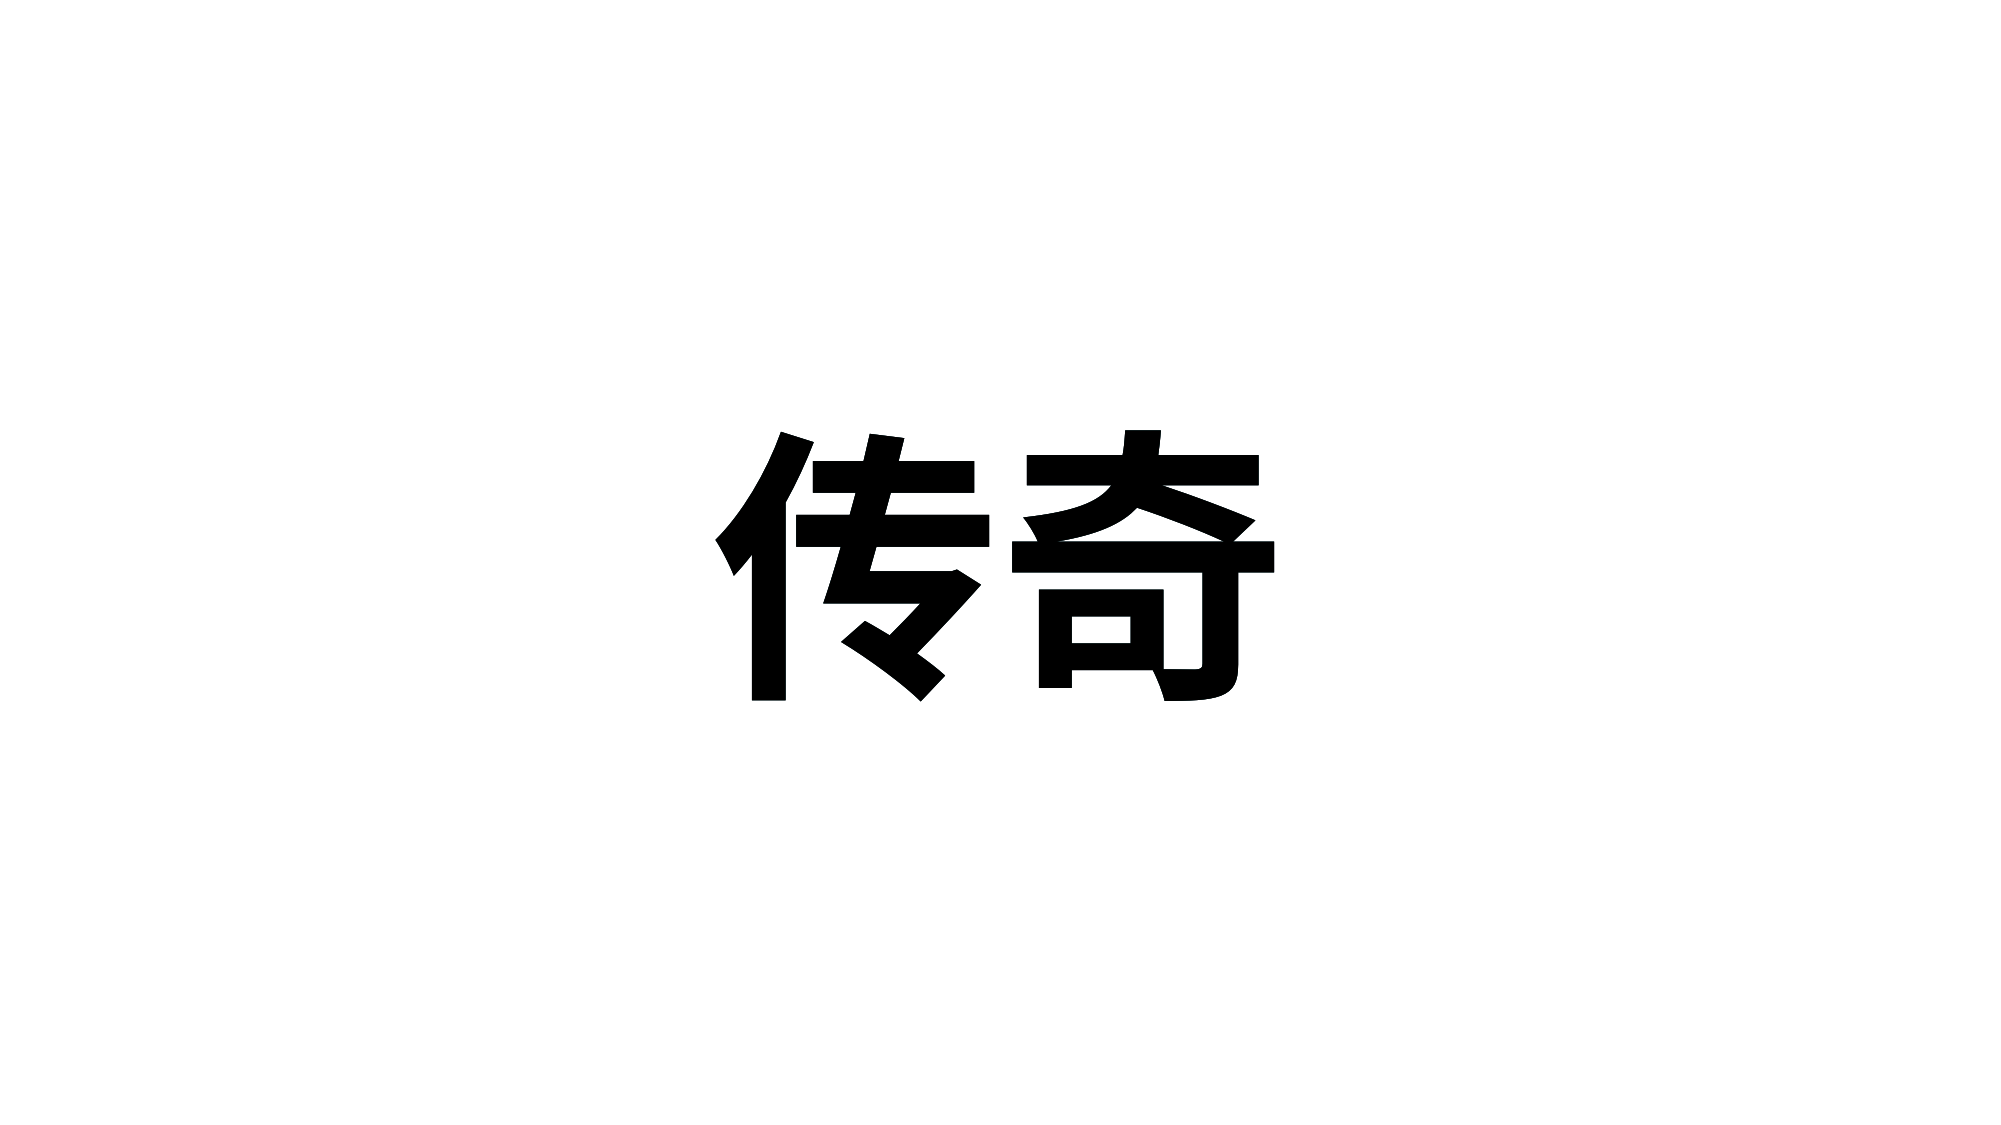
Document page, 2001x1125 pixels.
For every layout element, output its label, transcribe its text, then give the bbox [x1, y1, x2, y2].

text_box 传奇 [611, 380, 1389, 741]
